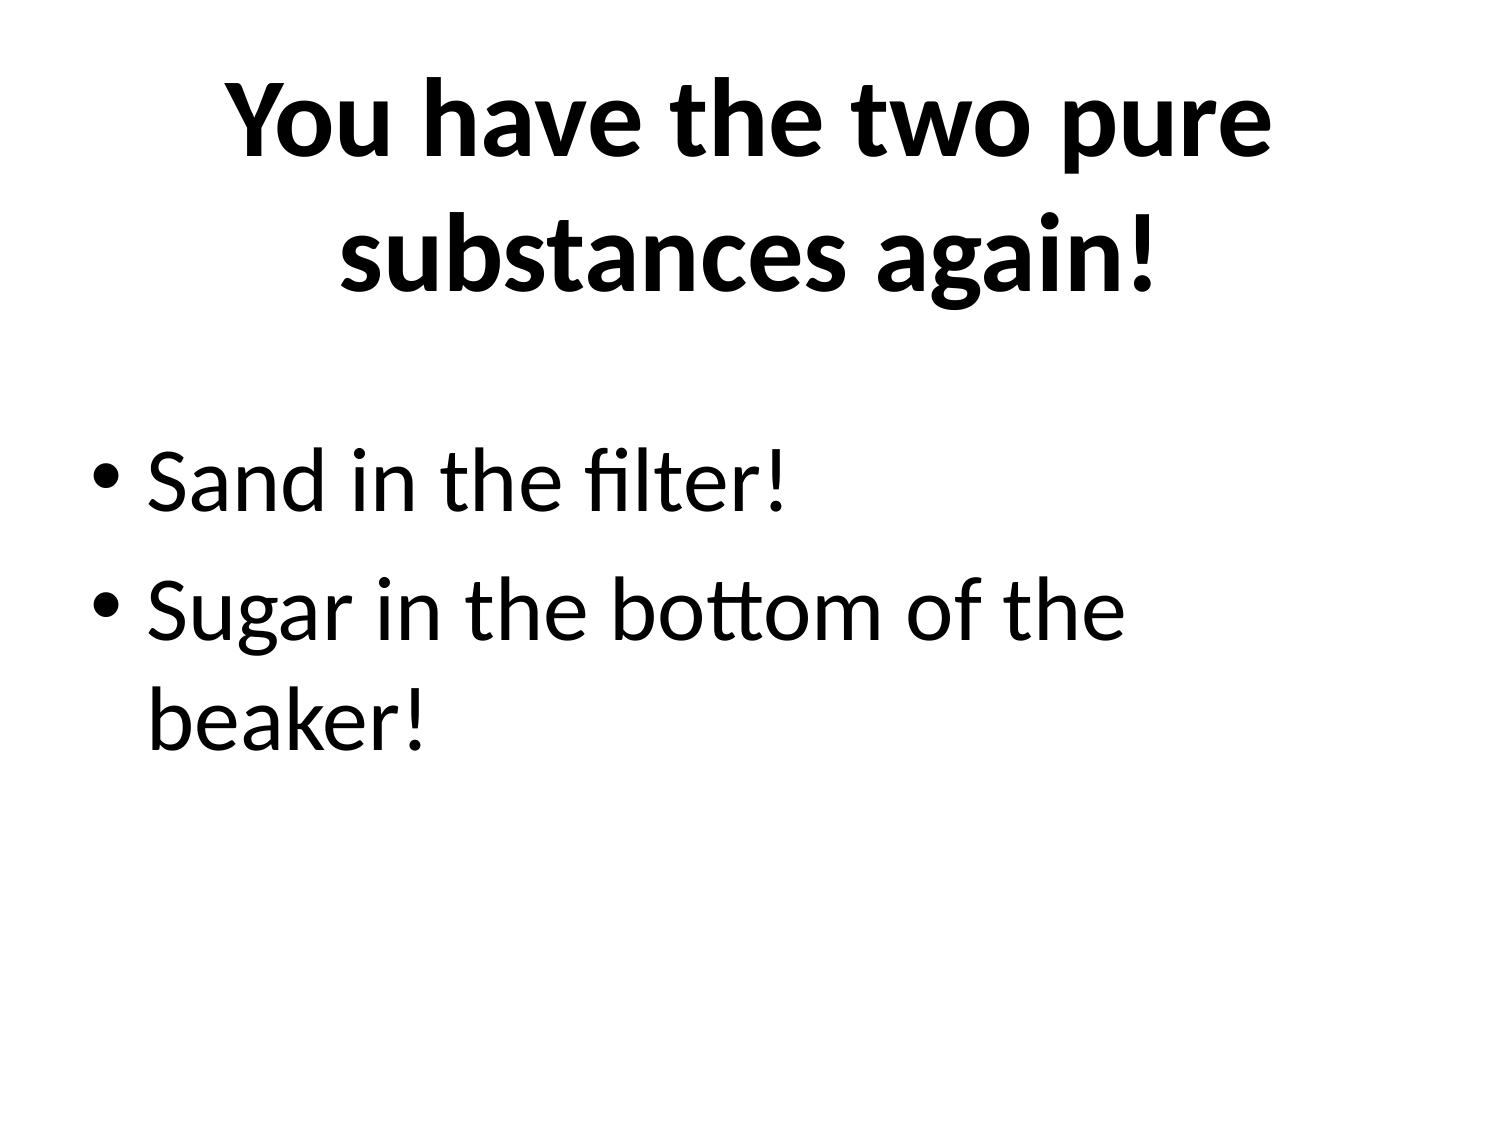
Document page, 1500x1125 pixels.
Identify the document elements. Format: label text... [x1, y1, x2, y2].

title You have the two pure substances again! [75, 45, 1425, 313]
list Sand in the filter! Sugar in the bottom of the beaker! [75, 412, 1425, 1005]
